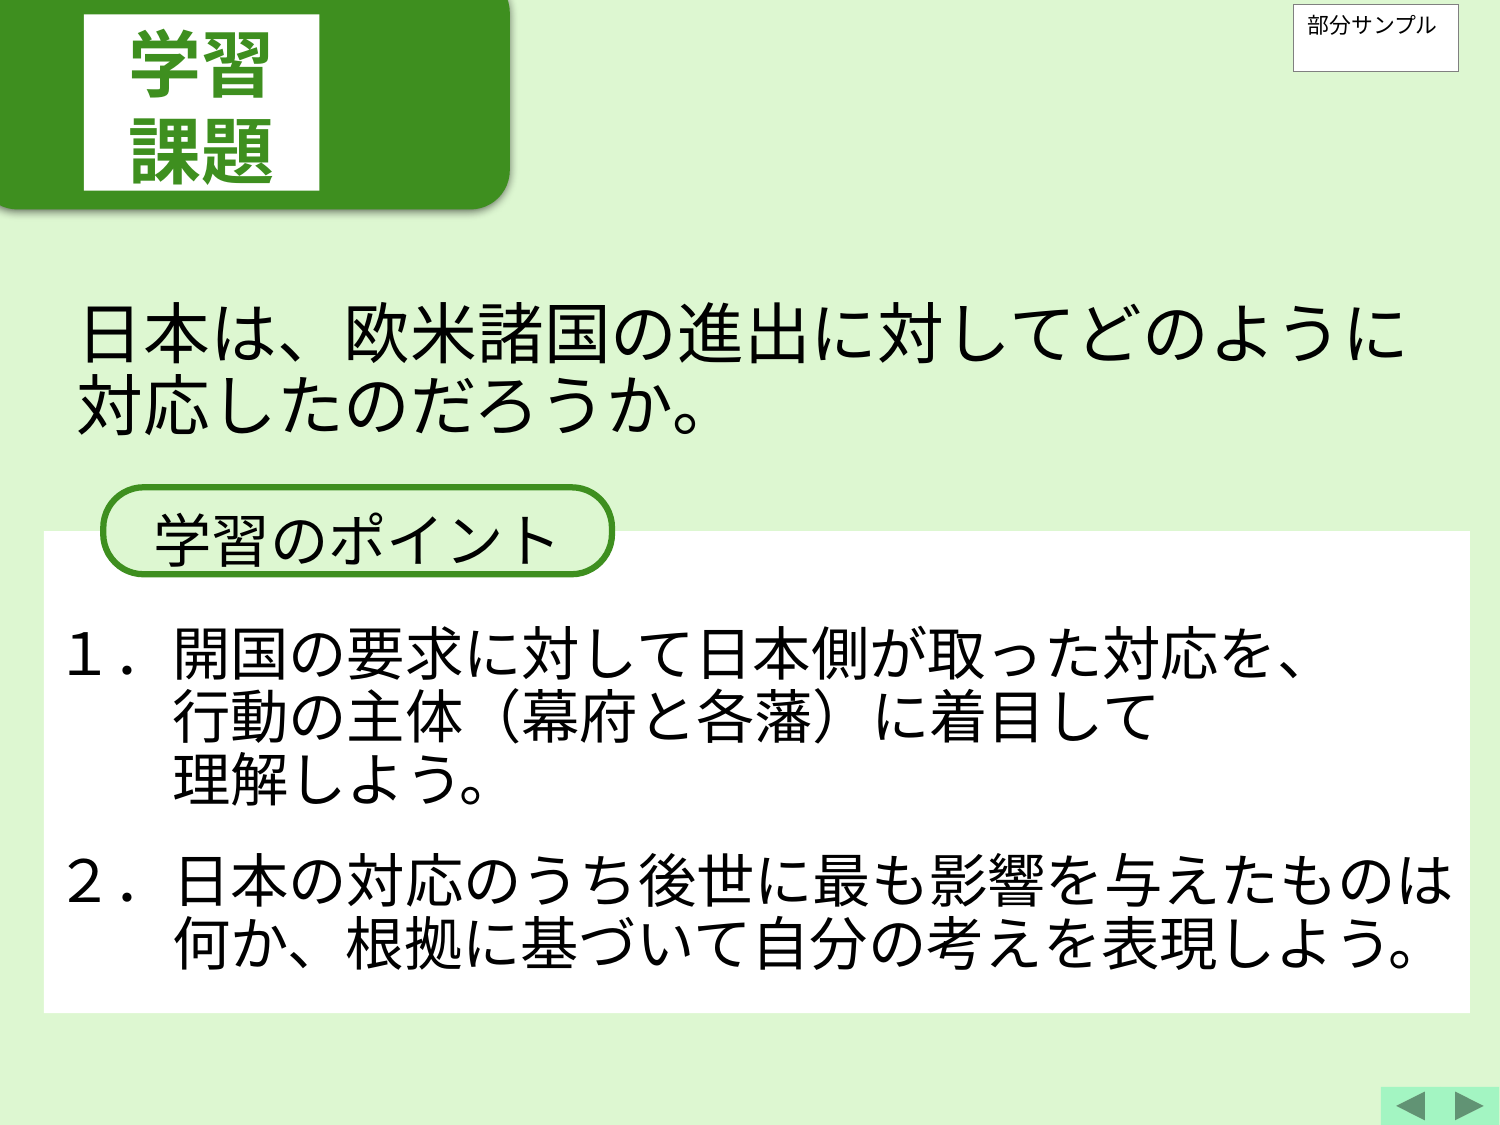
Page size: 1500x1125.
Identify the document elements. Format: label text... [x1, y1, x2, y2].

text_box 日本は、欧米諸国の進出に対してどのように対応したのだろうか。 [61, 224, 1441, 521]
text_box 学習 課題 [83, 13, 320, 192]
text_box [1380, 1086, 1439, 1125]
text_box １．開国の要求に対して日本側が取った対応を、 行動の主体（幕府と各藩）に着目して 理解しよう。 ２．日本の対応のうち後世に最も影響を与えたものは 何か、根拠に基づいて自分の考えを表現しよう。 [43, 531, 1470, 1014]
text_box 部分サンプル [1293, 4, 1459, 72]
text_box 学習のポイント [102, 486, 614, 576]
text_box [1439, 1086, 1500, 1125]
